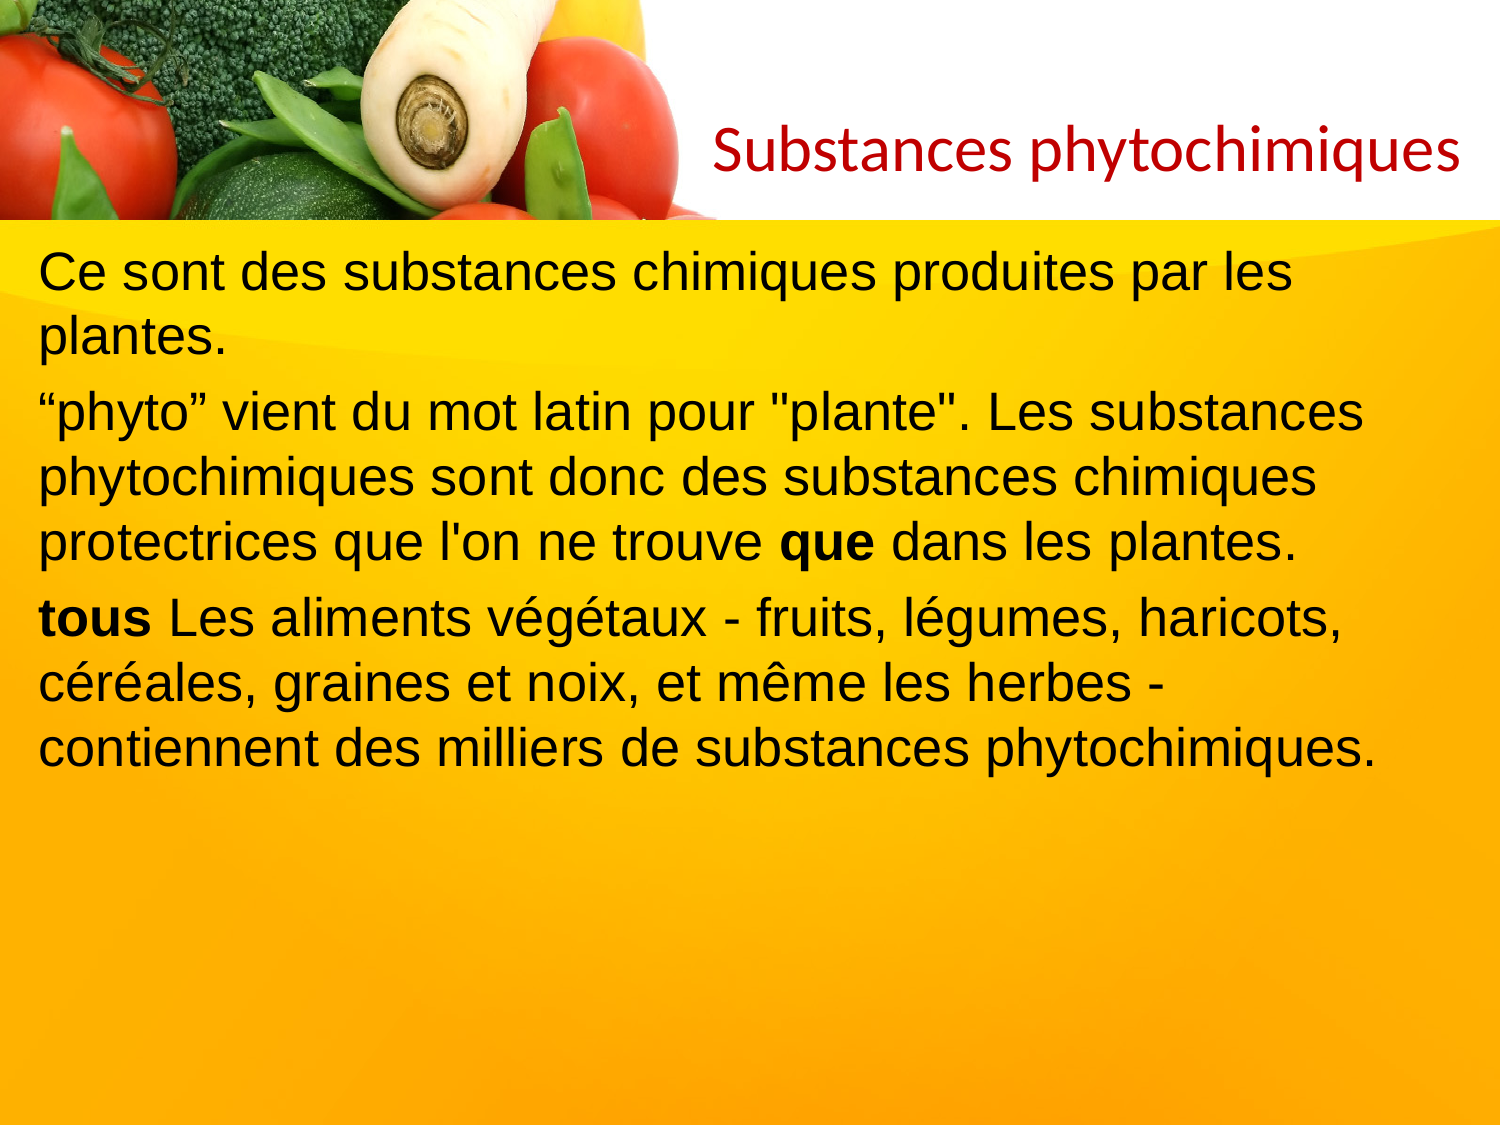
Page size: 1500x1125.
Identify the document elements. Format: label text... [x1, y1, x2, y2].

title Substances phytochimiques [123, 61, 1477, 228]
picture [0, 0, 1500, 1125]
list Ce sont des substances chimiques produites par les plantes. “phyto” vient du mot latin pour "plante". Les substances phytochimiques sont donc des substances chimiques protectrices que l'on ne trouve que dans les plantes. tous Les aliments végétaux - fruits, légumes, haricots, céréales, graines et noix, et même les herbes - contiennent des milliers de substances phytochimiques. [23, 228, 1477, 1031]
